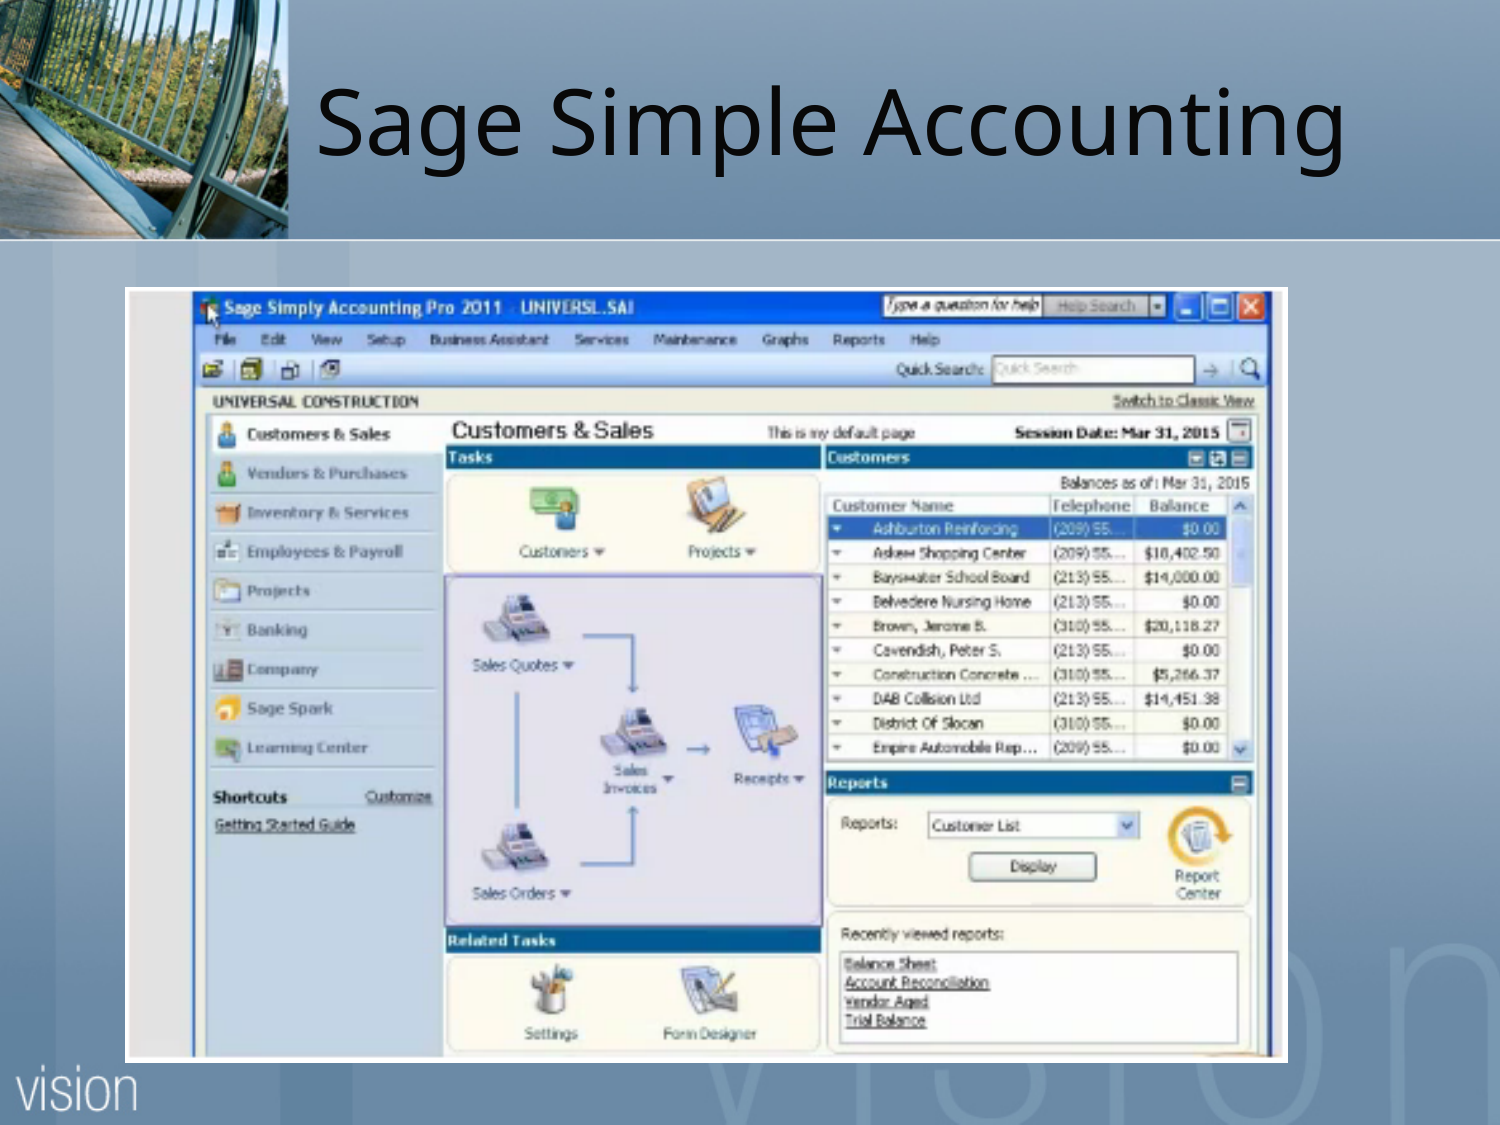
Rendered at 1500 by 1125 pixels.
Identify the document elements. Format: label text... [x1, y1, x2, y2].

title Sage Simple Accounting [299, 30, 1462, 207]
picture [0, 0, 1500, 1125]
